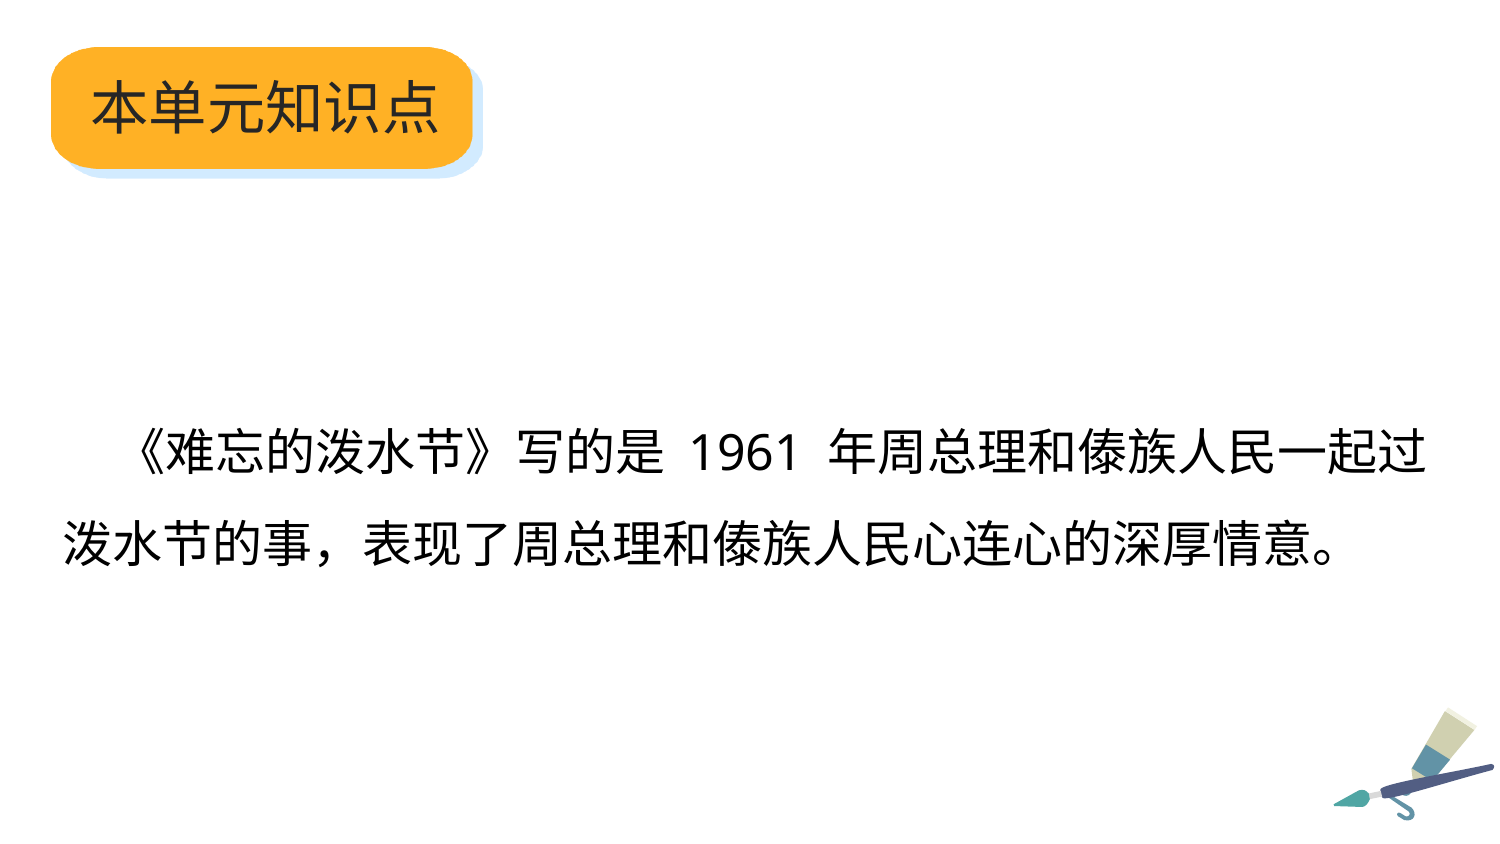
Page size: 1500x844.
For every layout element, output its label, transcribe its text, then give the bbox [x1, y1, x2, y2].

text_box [1358, 708, 1481, 844]
text_box 《难忘的泼水节》写的是 1961 年周总理和傣族人民一起过泼水节的事，表现了周总理和傣族人民心连心的深厚情意。 [51, 371, 1468, 578]
picture [51, 47, 483, 179]
